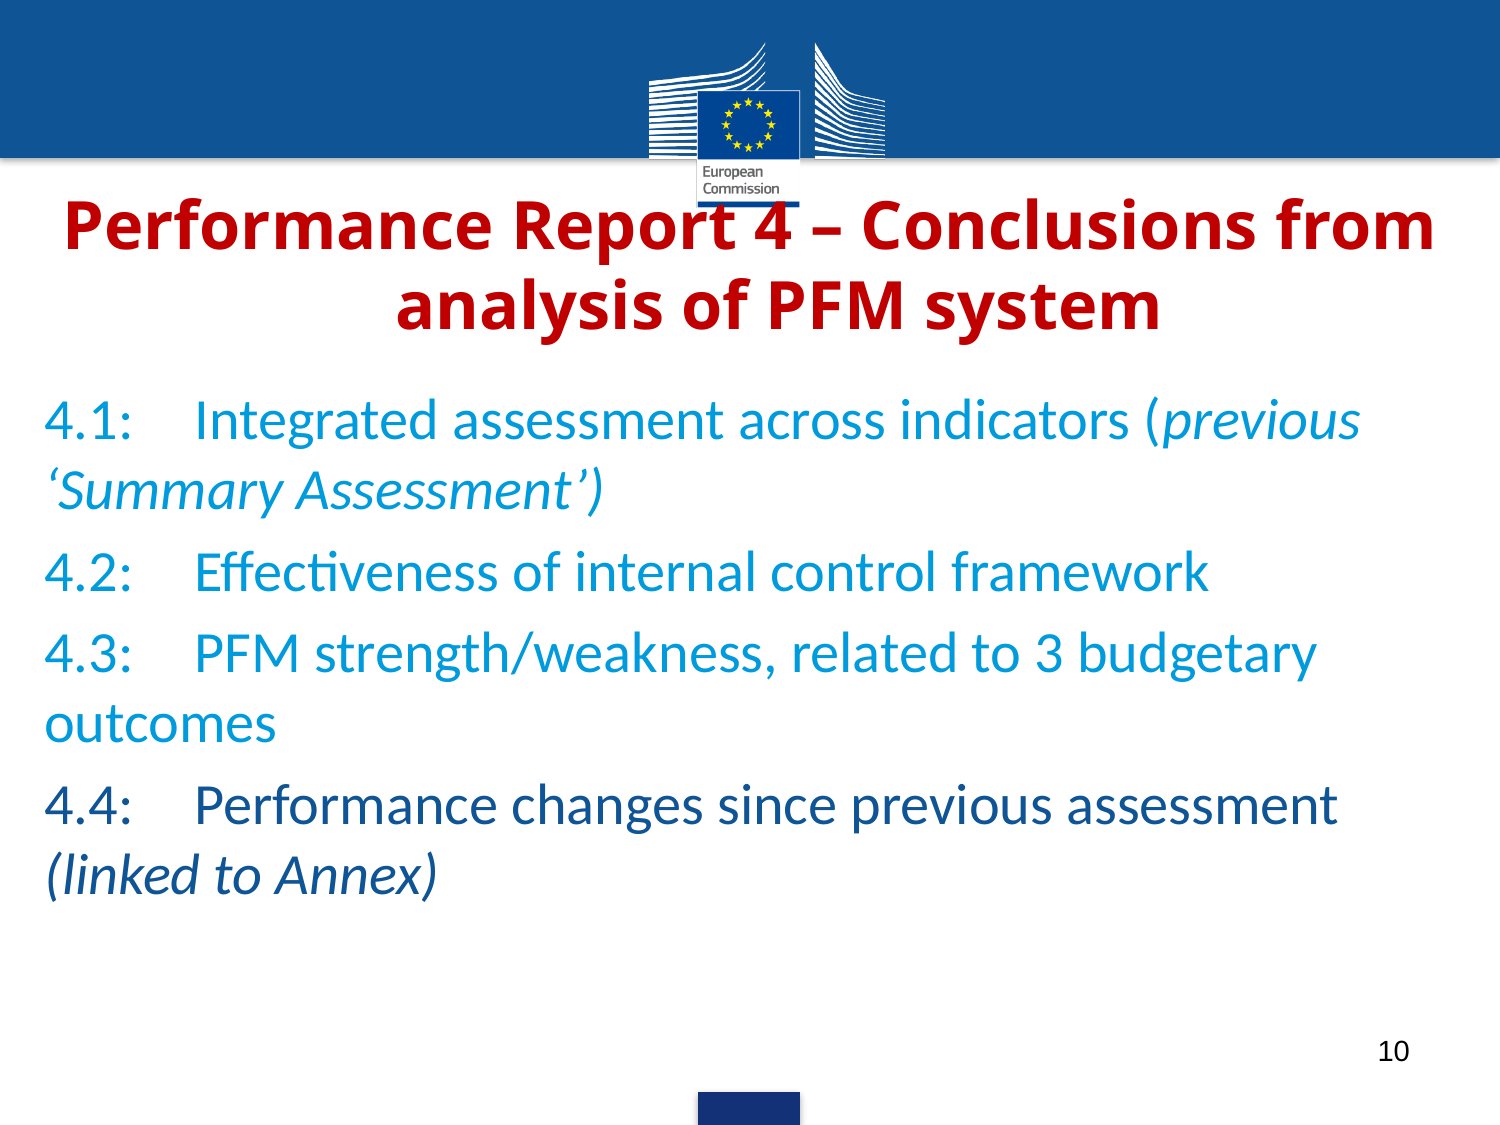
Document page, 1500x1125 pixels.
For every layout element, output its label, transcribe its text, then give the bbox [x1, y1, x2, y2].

picture [649, 42, 885, 208]
title Performance Report 4 – Conclusions from analysis of PFM system [0, 219, 1500, 306]
slide_number 10 [1074, 1024, 1426, 1103]
list 4.1: Integrated assessment across indicators (previous ‘Summary Assessment’) 4.2: Effectiveness of internal control framework 4.3: PFM strength/weakness, related to 3 budgetary outcomes 4.4: Performance changes since previous assessment (linked to Annex) [29, 373, 1459, 1025]
